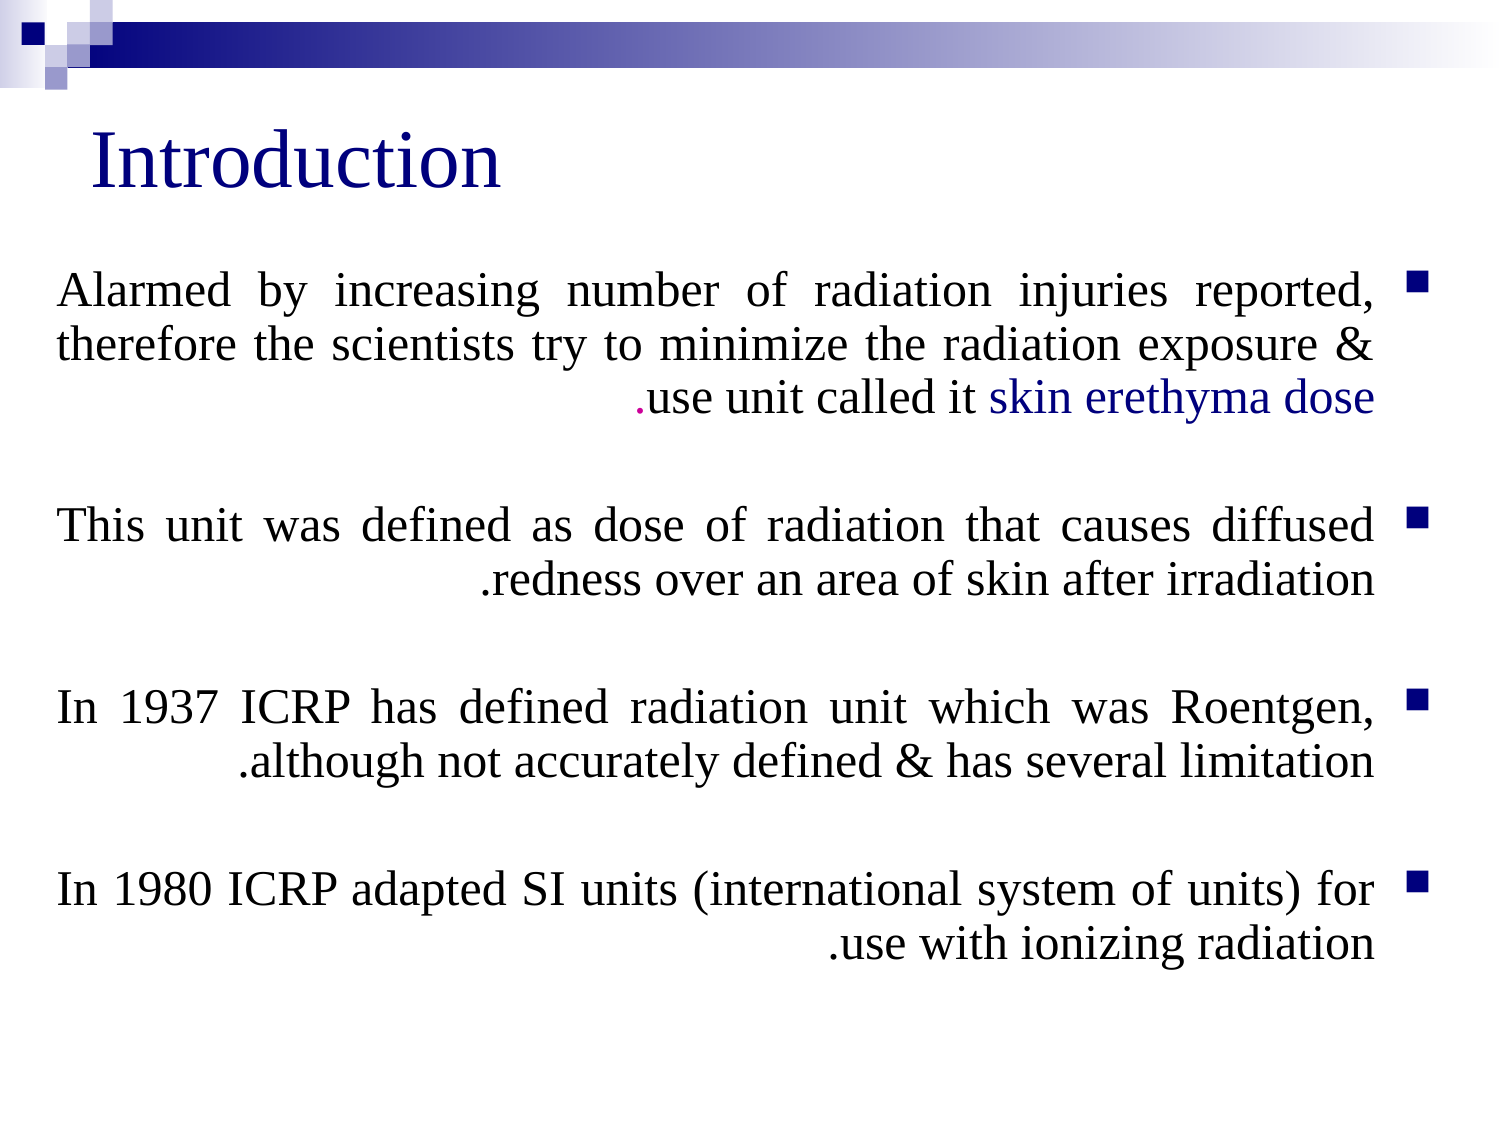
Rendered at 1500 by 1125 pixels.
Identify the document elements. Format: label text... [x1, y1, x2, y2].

text_box Alarmed by increasing number of radiation injuries reported, therefore the scientists try to minimize the radiation exposure & use unit called it skin erethyma dose. This unit was defined as dose of radiation that causes diffused redness over an area of skin after irradiation. In 1937 ICRP has defined radiation unit which was Roentgen, although not accurately defined & has several limitation. In 1980 ICRP adapted SI units (international system of units) for use with ionizing radiation. [41, 255, 1447, 1125]
title Introduction [74, 41, 1426, 255]
